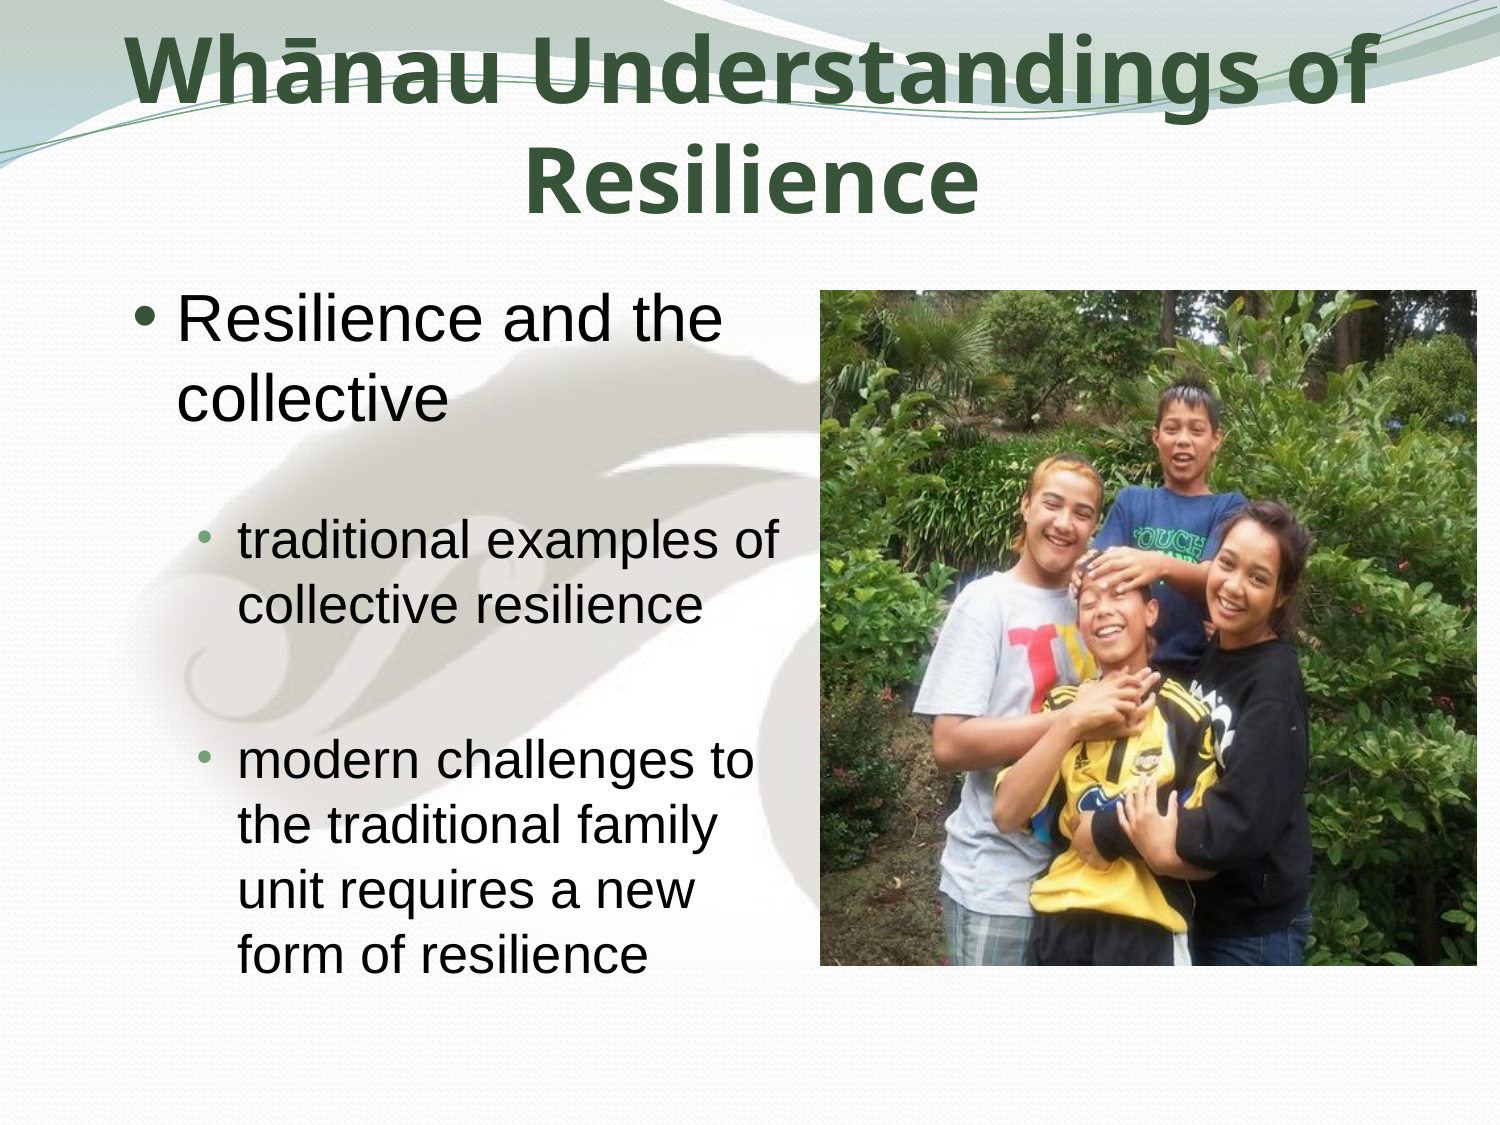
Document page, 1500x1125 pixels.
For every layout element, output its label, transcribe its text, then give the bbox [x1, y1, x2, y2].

list Resilience and the collective traditional examples of collective resilience modern challenges to the traditional family unit requires a new form of resilience [117, 275, 833, 1025]
picture [820, 290, 1477, 966]
title Whānau Understandings of Resilience [76, 101, 1427, 233]
